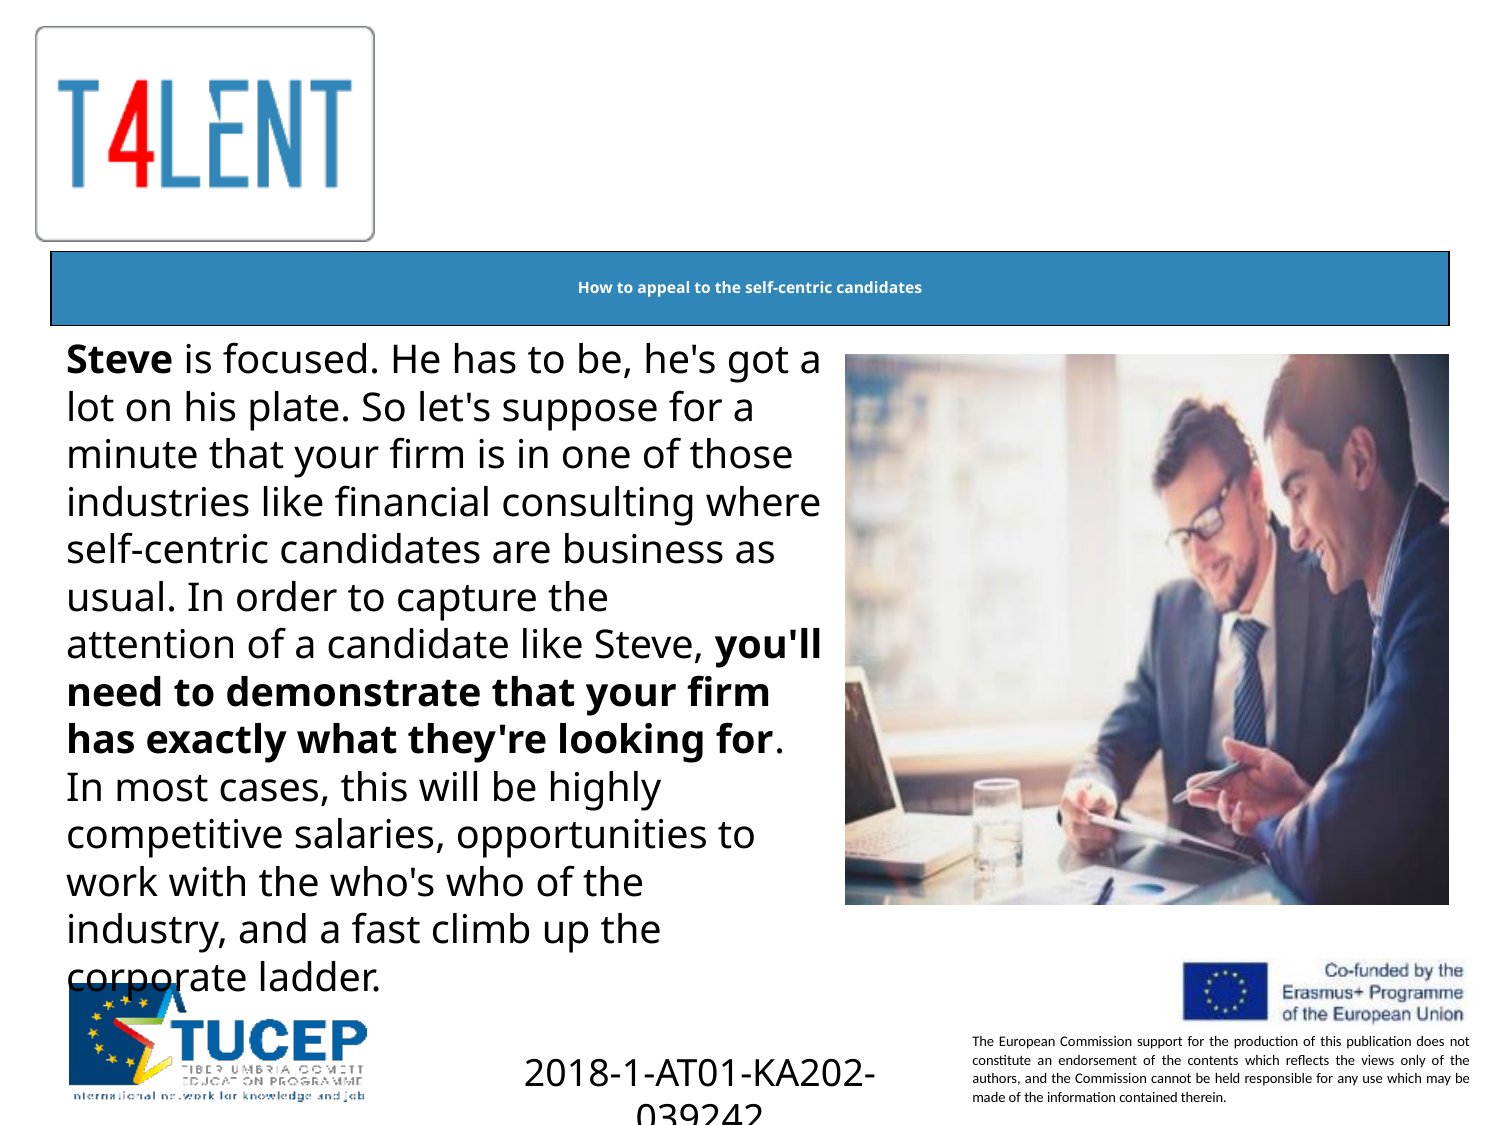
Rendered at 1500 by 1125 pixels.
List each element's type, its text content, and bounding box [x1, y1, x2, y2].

picture [1166, 962, 1478, 1026]
text_box Steve is focused. He has to be, he's got a lot on his plate. So let's suppose for a minute that your firm is in one of those industries like financial consulting where self-centric candidates are business as usual. In order to capture the attention of a candidate like Steve, you'll need to demonstrate that your firm has exactly what they're looking for. In most cases, this will be highly competitive salaries, opportunities to work with the who's who of the industry, and a fast climb up the corporate ladder. [51, 326, 846, 1007]
picture [68, 983, 368, 1102]
picture [845, 354, 1450, 905]
text_box 2018-1-AT01-KA202-039242 [454, 1040, 946, 1125]
title How to appeal to the self-centric candidates [51, 251, 1449, 326]
picture [35, 26, 375, 242]
